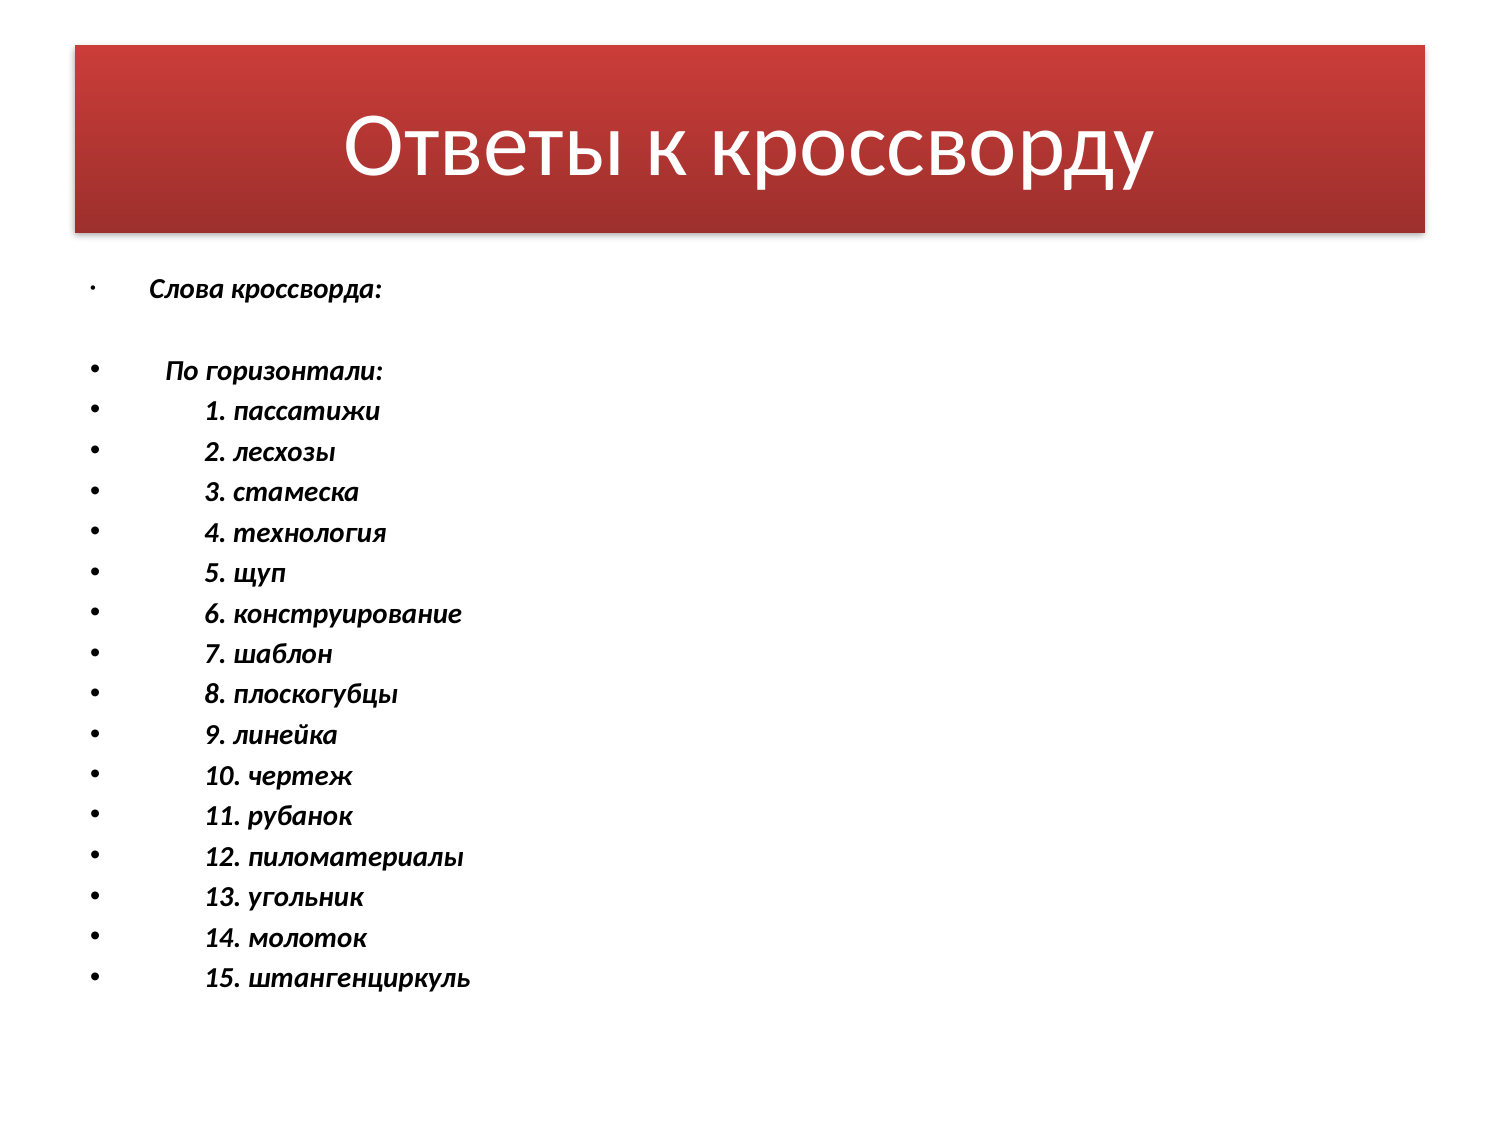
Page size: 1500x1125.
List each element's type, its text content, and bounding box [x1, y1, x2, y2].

list Слова кроссворда: По горизонтали: 1. пассатижи 2. лесхозы 3. стамеска 4. технология 5. щуп 6. конструирование 7. шаблон 8. плоскогубцы 9. линейка 10. чертеж 11. рубанок 12. пиломатериалы 13. угольник 14. молоток 15. штангенциркуль [74, 262, 1426, 1006]
title Ответы к кроссворду [74, 44, 1426, 233]
